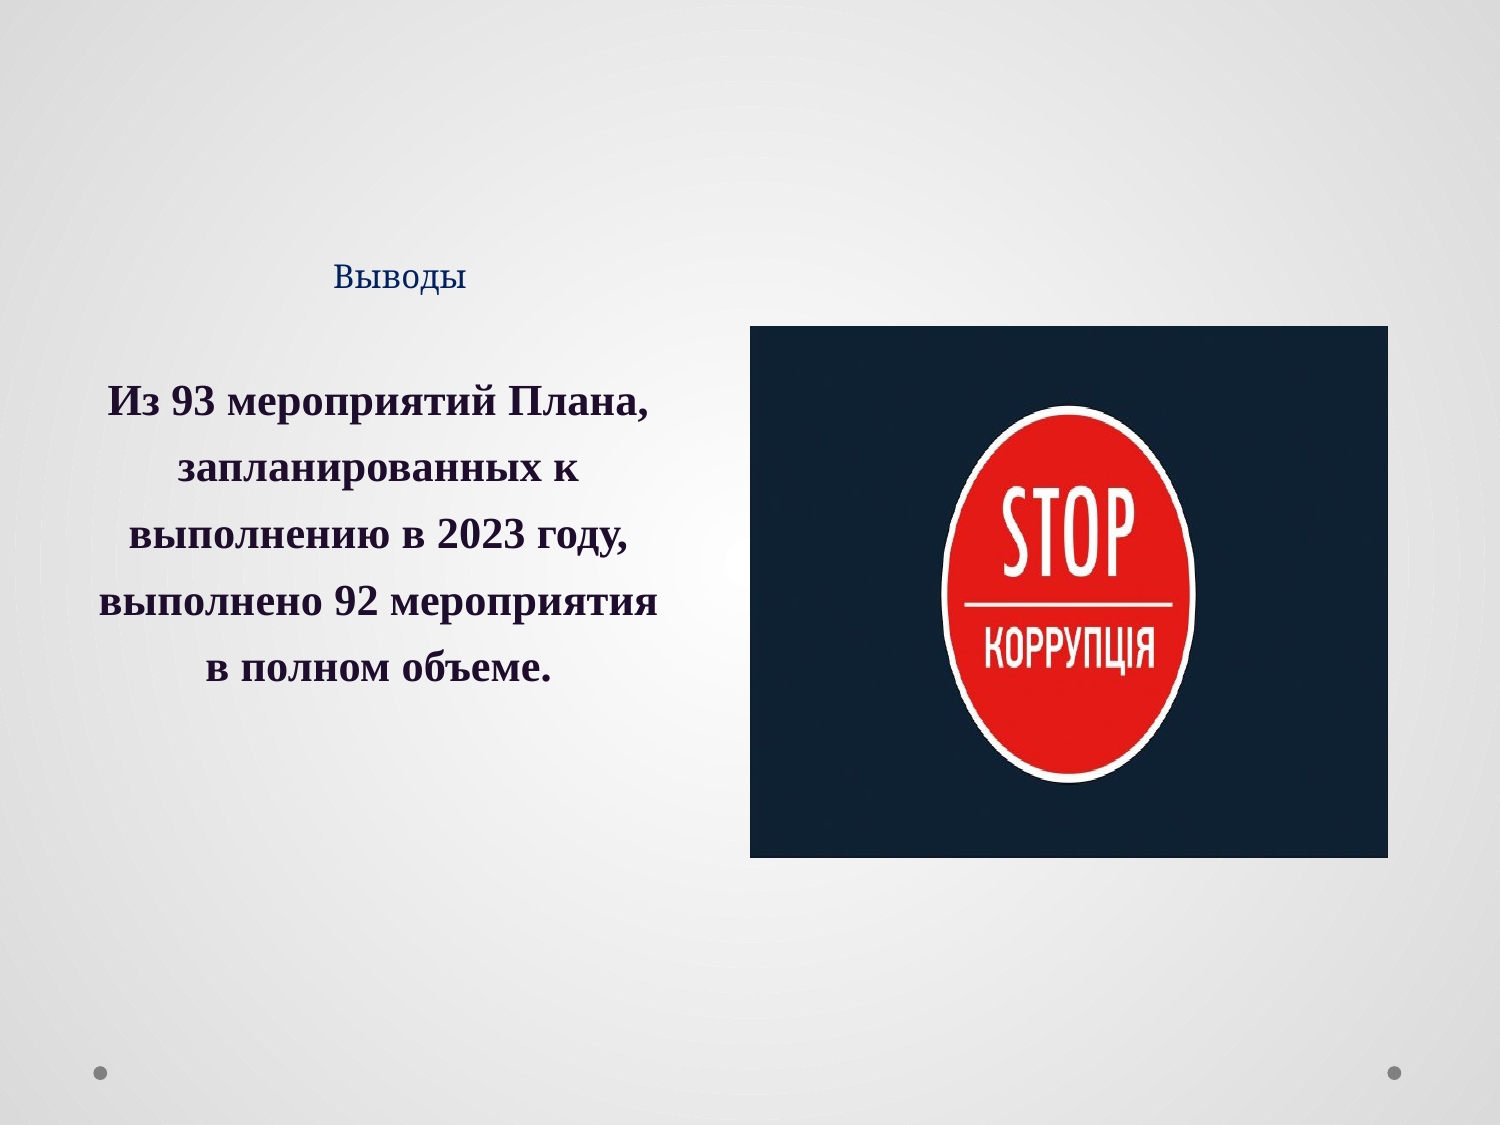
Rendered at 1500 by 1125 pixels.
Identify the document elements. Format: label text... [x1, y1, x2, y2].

title Выводы [100, 196, 700, 303]
list Из 93 мероприятий Плана, запланированных к выполнению в 2023 году, выполнено 92 мероприятия в полном объеме. [81, 349, 677, 787]
picture [749, 325, 1389, 858]
